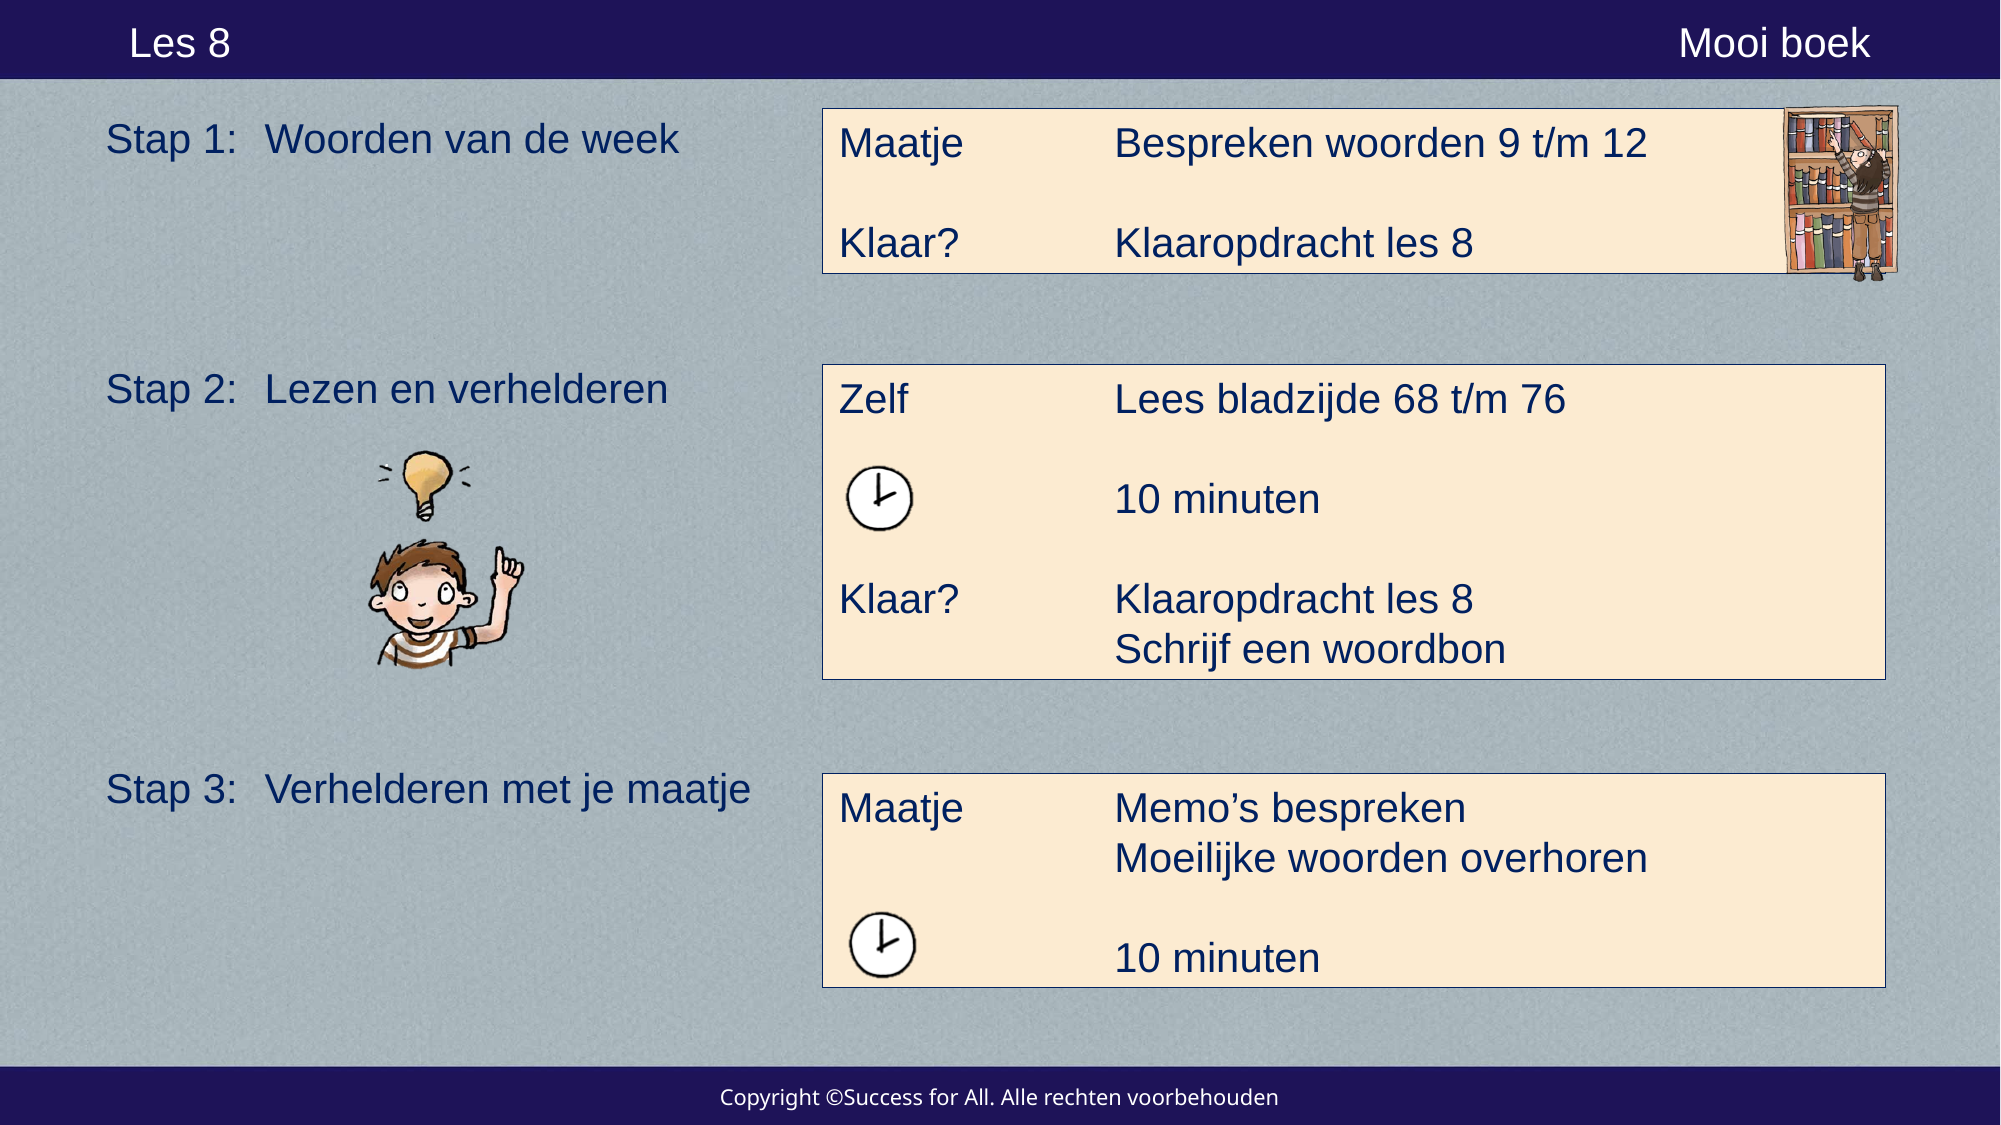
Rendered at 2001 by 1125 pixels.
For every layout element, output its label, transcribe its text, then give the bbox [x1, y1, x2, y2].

text_box Les 8 [114, 8, 354, 73]
text_box Mooi boek [999, 8, 1886, 73]
picture [0, 0, 2001, 1125]
text_box Copyright ©Success for All. Alle rechten voorbehouden [0, 1076, 2000, 1125]
text_box Maatje Memo’s bespreken Moeilijke woorden overhoren 10 minuten [822, 773, 1886, 988]
text_box Maatje Bespreken woorden 9 t/m 12 Klaar? Klaaropdracht les 8 [822, 108, 1771, 274]
text_box Zelf Lees bladzijde 68 t/m 76 10 minuten Klaar? Klaaropdracht les 8 Schrijf een woordbon [822, 364, 1886, 680]
text_box Stap 1: Woorden van de week Stap 2: Lezen en verhelderen Stap 3: Verhelderen met je maatje [90, 104, 884, 870]
